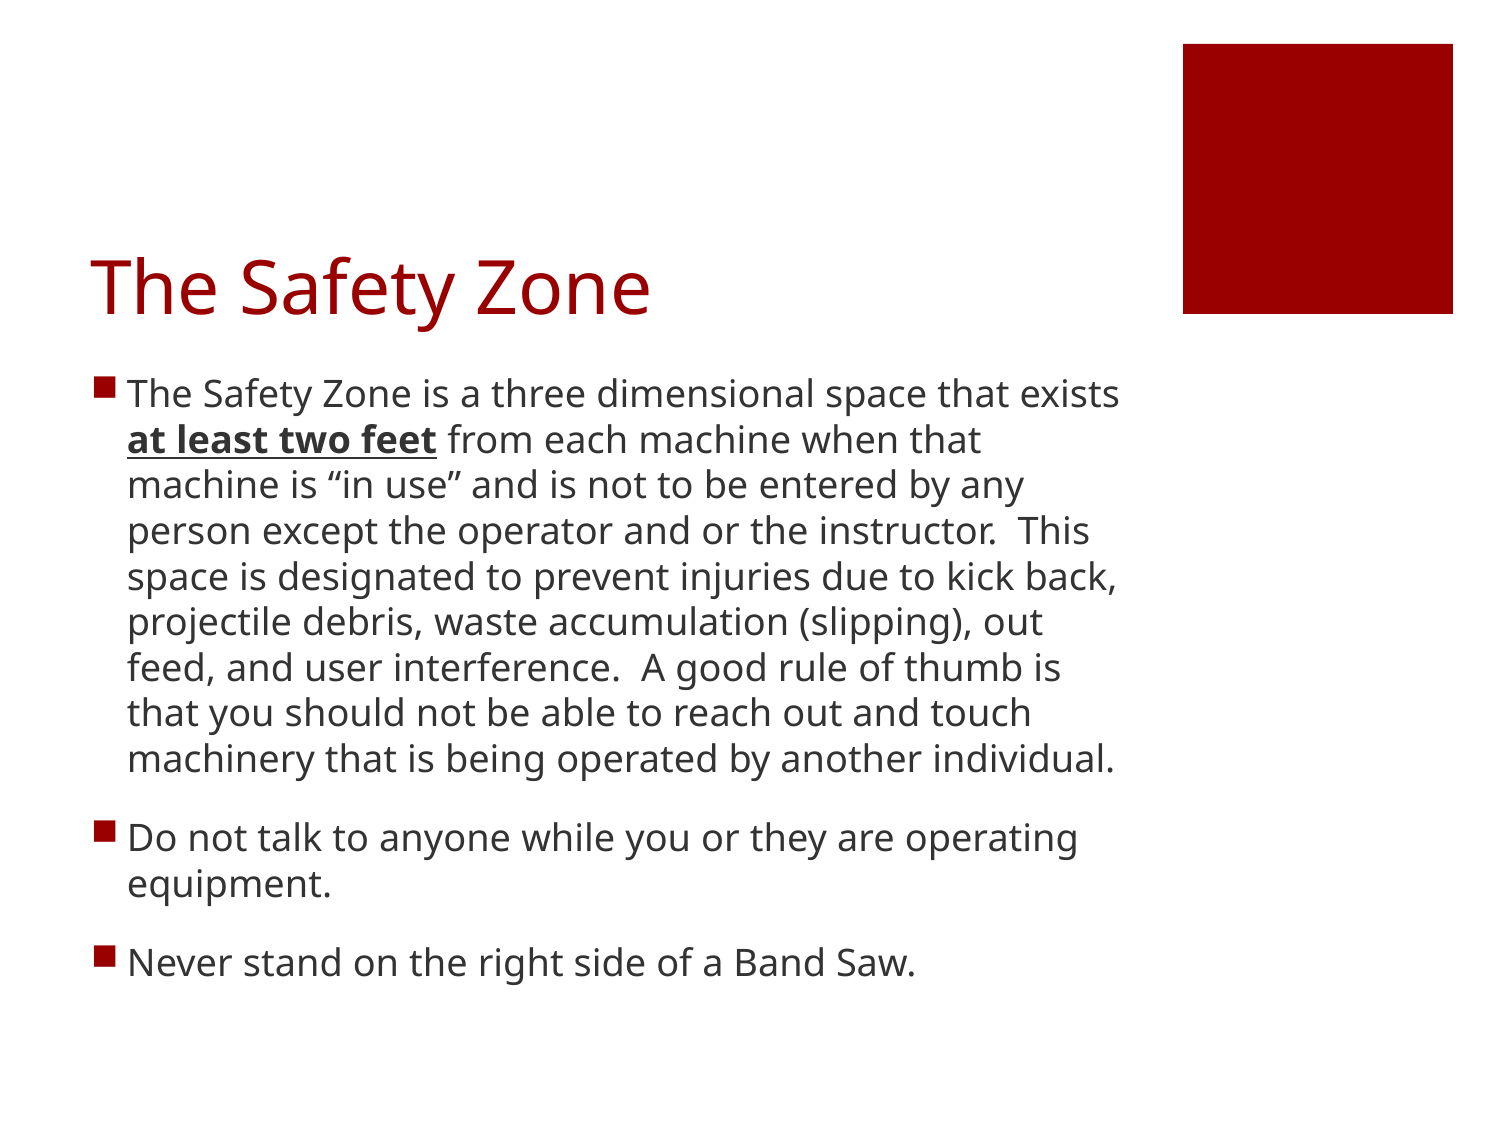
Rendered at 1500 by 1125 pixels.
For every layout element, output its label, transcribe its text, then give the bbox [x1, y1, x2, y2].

list The Safety Zone is a three dimensional space that exists at least two feet from each machine when that machine is “in use” and is not to be entered by any person except the operator and or the instructor. This space is designated to prevent injuries due to kick back, projectile debris, waste accumulation (slipping), out feed, and user interference. A good rule of thumb is that you should not be able to reach out and touch machinery that is being operated by another individual. Do not talk to anyone while you or they are operating equipment. Never stand on the right side of a Band Saw. [75, 362, 1143, 1005]
title The Safety Zone [75, 149, 1143, 338]
